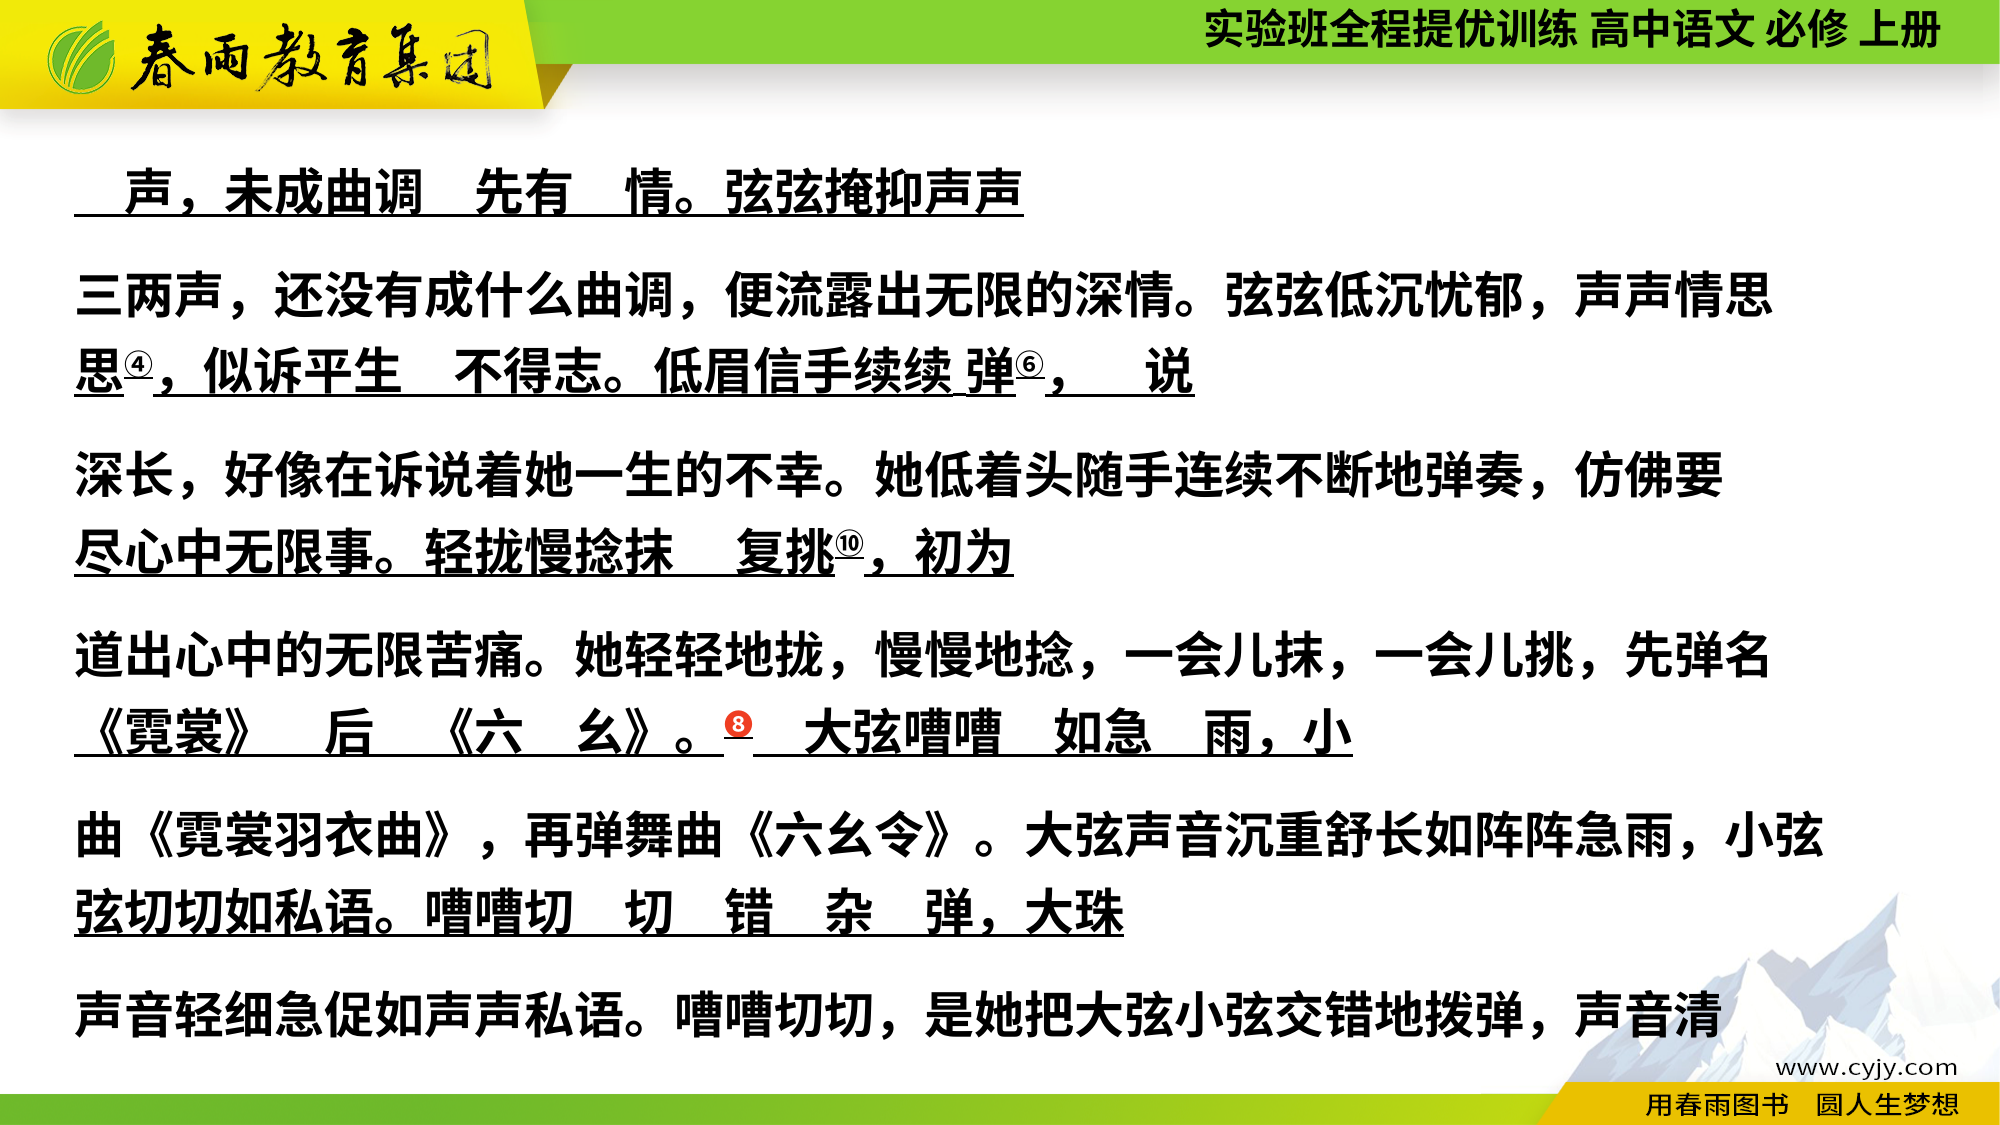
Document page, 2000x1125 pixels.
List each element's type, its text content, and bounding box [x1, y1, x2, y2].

text_box 三两声，还没有成什么曲调，便流露出无限的深情。弦弦低沉忧郁，声声情思 深长，好像在诉说着她一生的不幸。她低着头随手连续不断地弹奏，仿佛要 道出心中的无限苦痛。她轻轻地拢，慢慢地捻，一会儿抹，一会儿挑，先弹名 曲《霓裳羽衣曲》，再弹舞曲《六幺令》。大弦声音沉重舒长如阵阵急雨，小弦 声音轻细急促如声声私语。嘈嘈切切，是她把大弦小弦交错地拨弹，声音清 [59, 225, 1944, 1051]
picture [0, 0, 2000, 1125]
